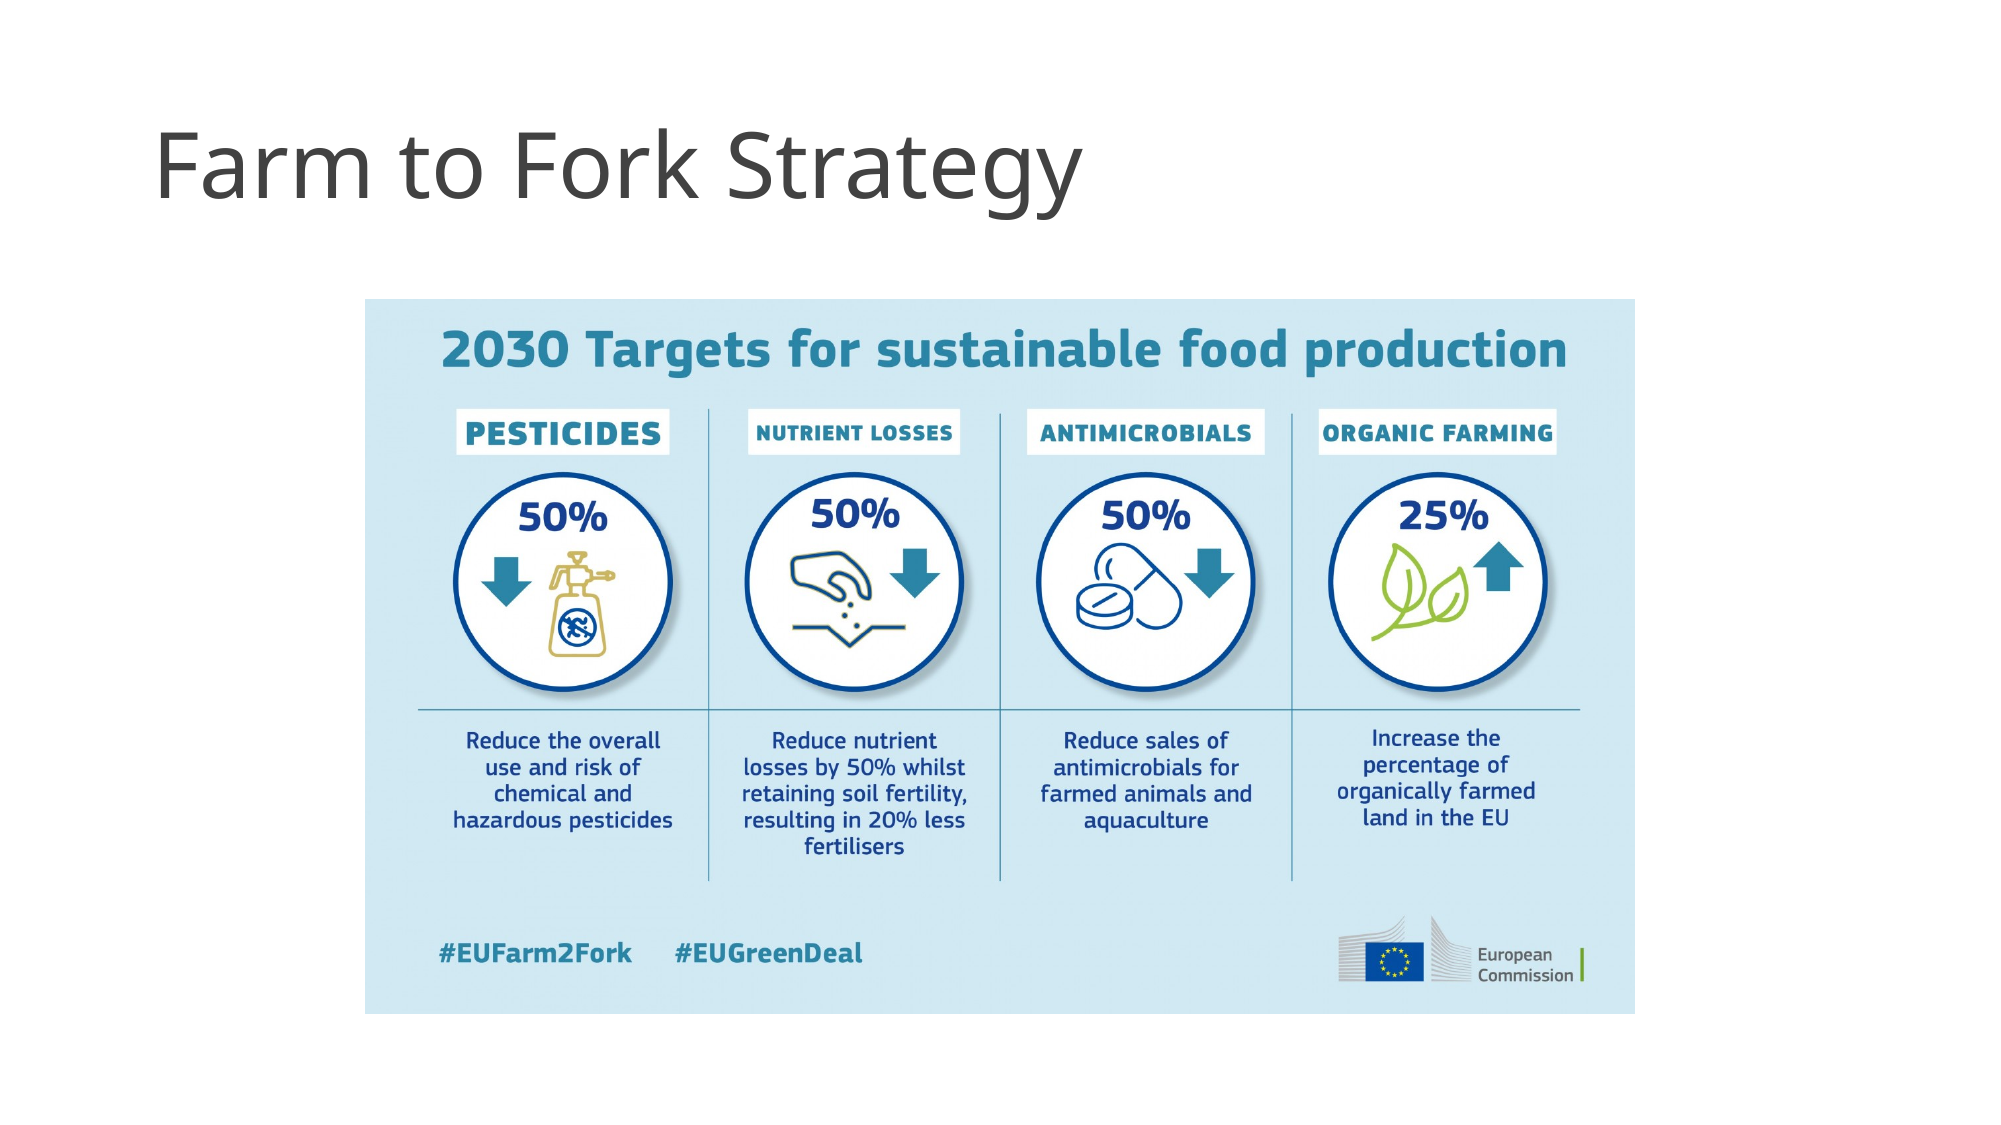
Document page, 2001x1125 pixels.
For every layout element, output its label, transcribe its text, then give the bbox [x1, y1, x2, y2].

title Farm to Fork Strategy [137, 59, 1863, 278]
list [364, 298, 1635, 1014]
